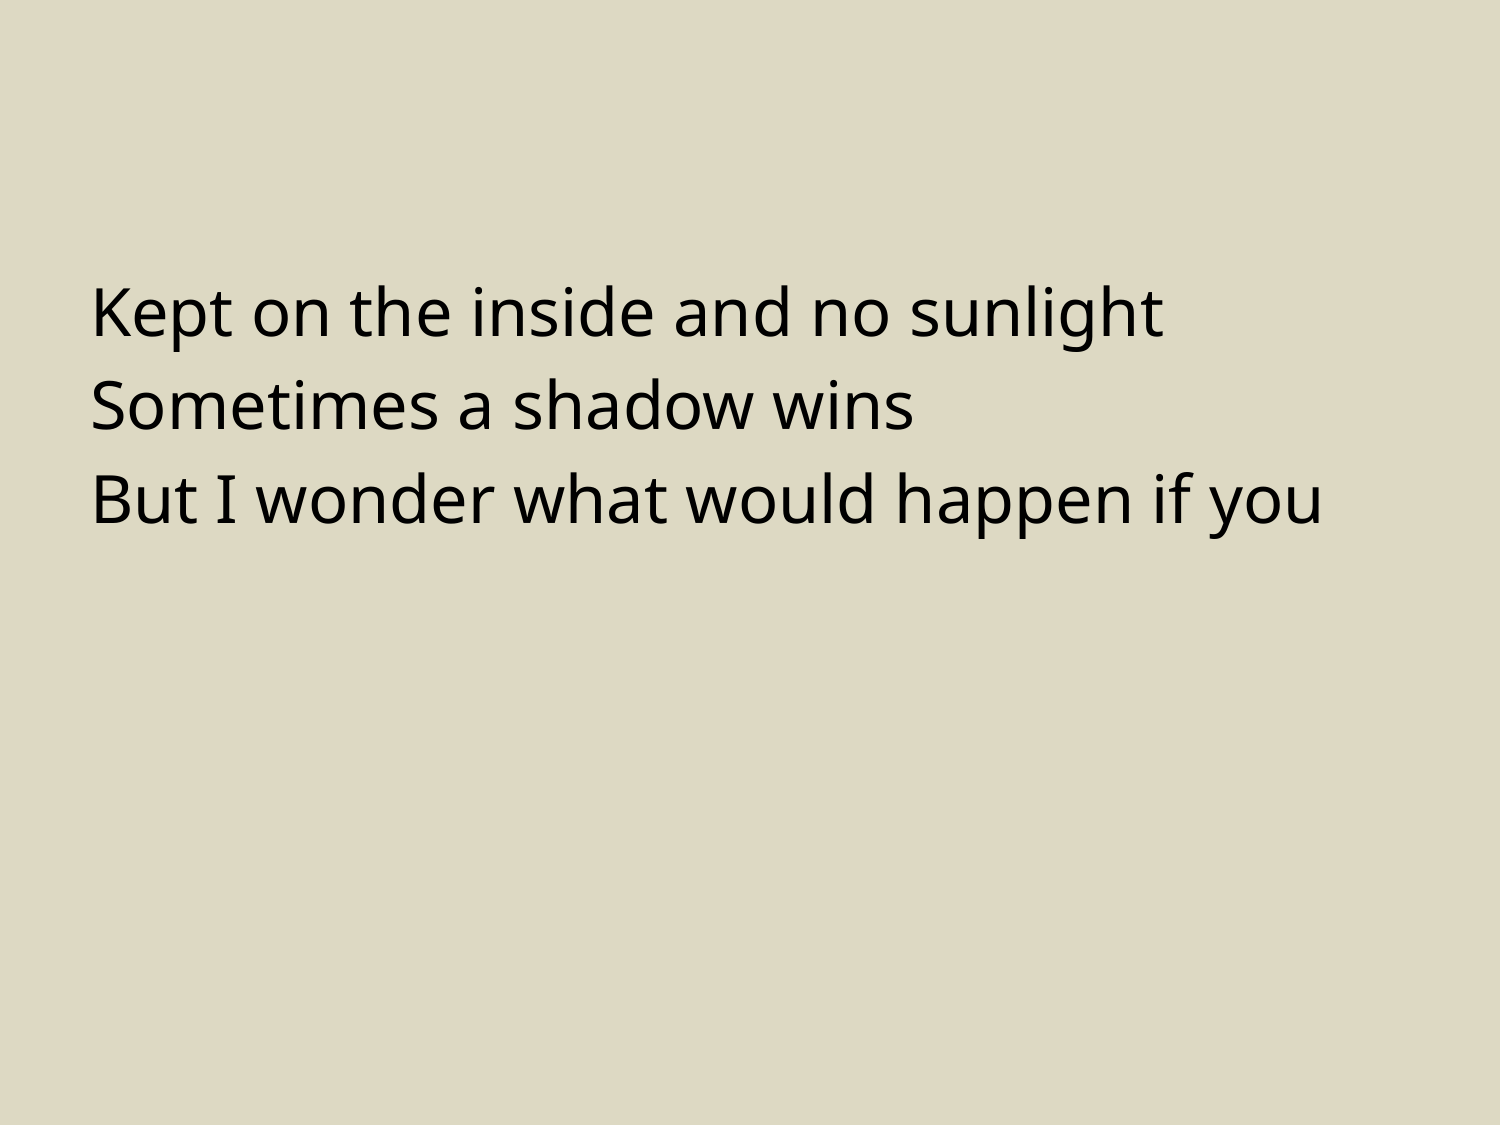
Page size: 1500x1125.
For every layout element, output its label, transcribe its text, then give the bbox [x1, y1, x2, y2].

list Kept on the inside and no sunlight Sometimes a shadow wins But I wonder what would happen if you [75, 262, 1425, 1005]
